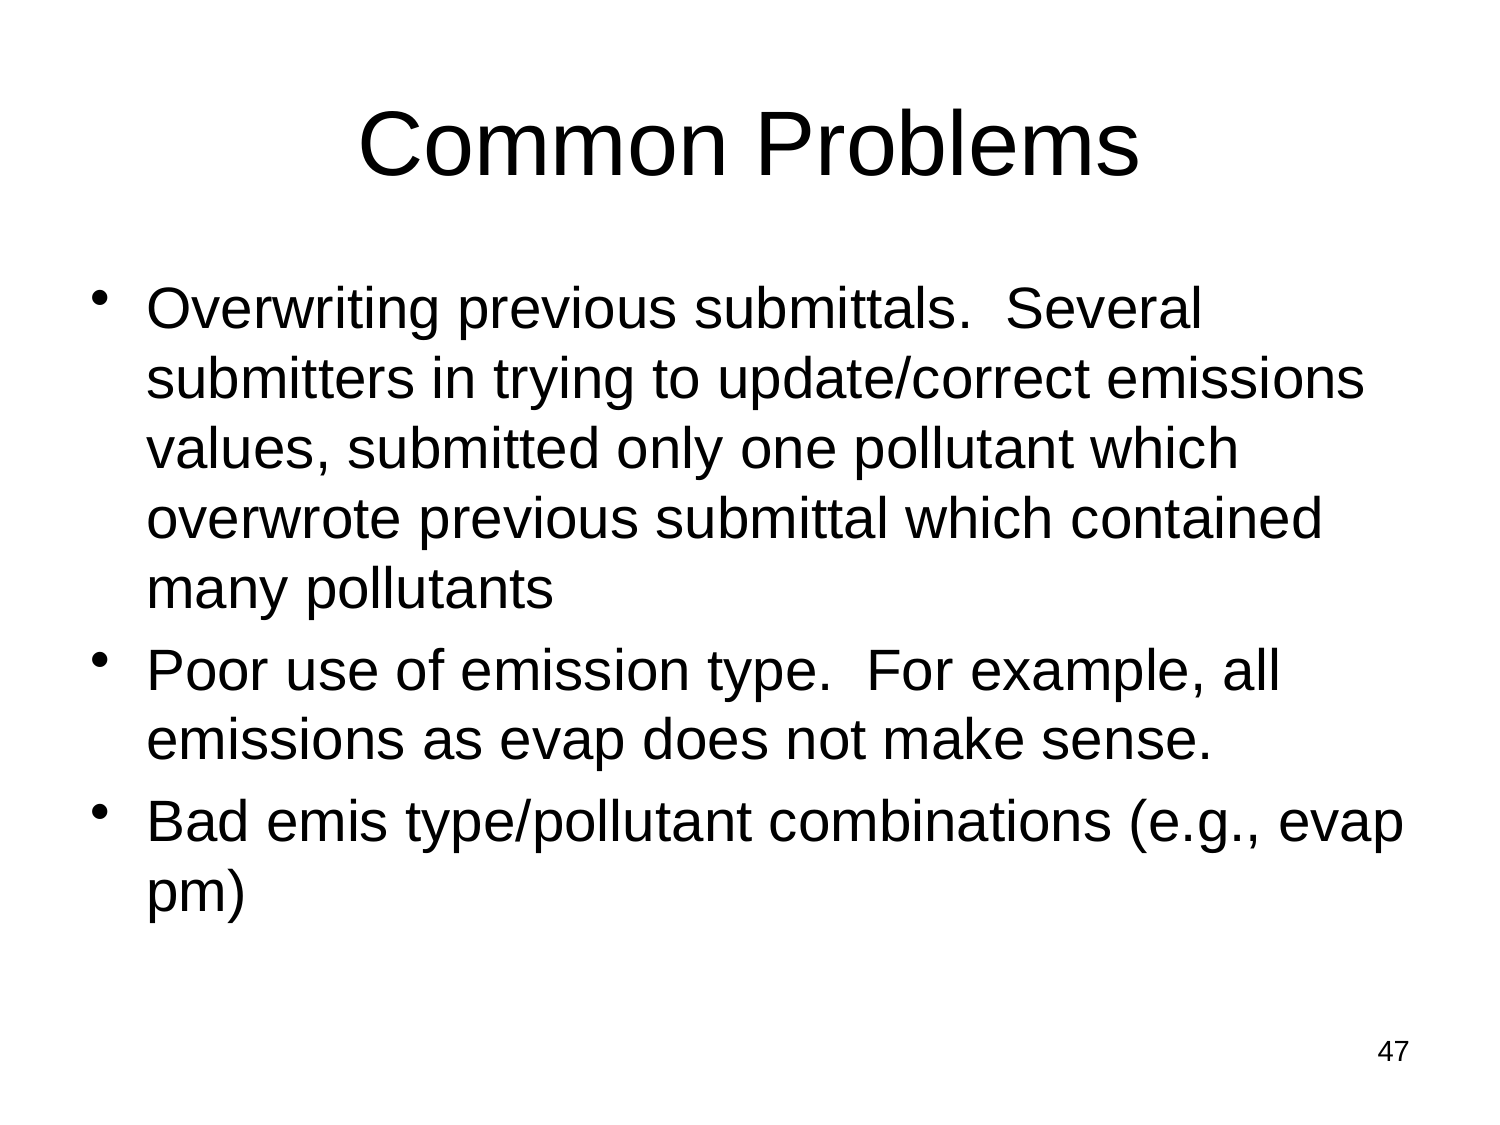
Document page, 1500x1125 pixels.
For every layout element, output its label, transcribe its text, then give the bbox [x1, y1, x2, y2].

title Common Problems [74, 44, 1426, 233]
list Overwriting previous submittals. Several submitters in trying to update/correct emissions values, submitted only one pollutant which overwrote previous submittal which contained many pollutants Poor use of emission type. For example, all emissions as evap does not make sense. Bad emis type/pollutant combinations (e.g., evap pm) [74, 262, 1426, 1006]
slide_number 47 [1074, 1024, 1426, 1103]
